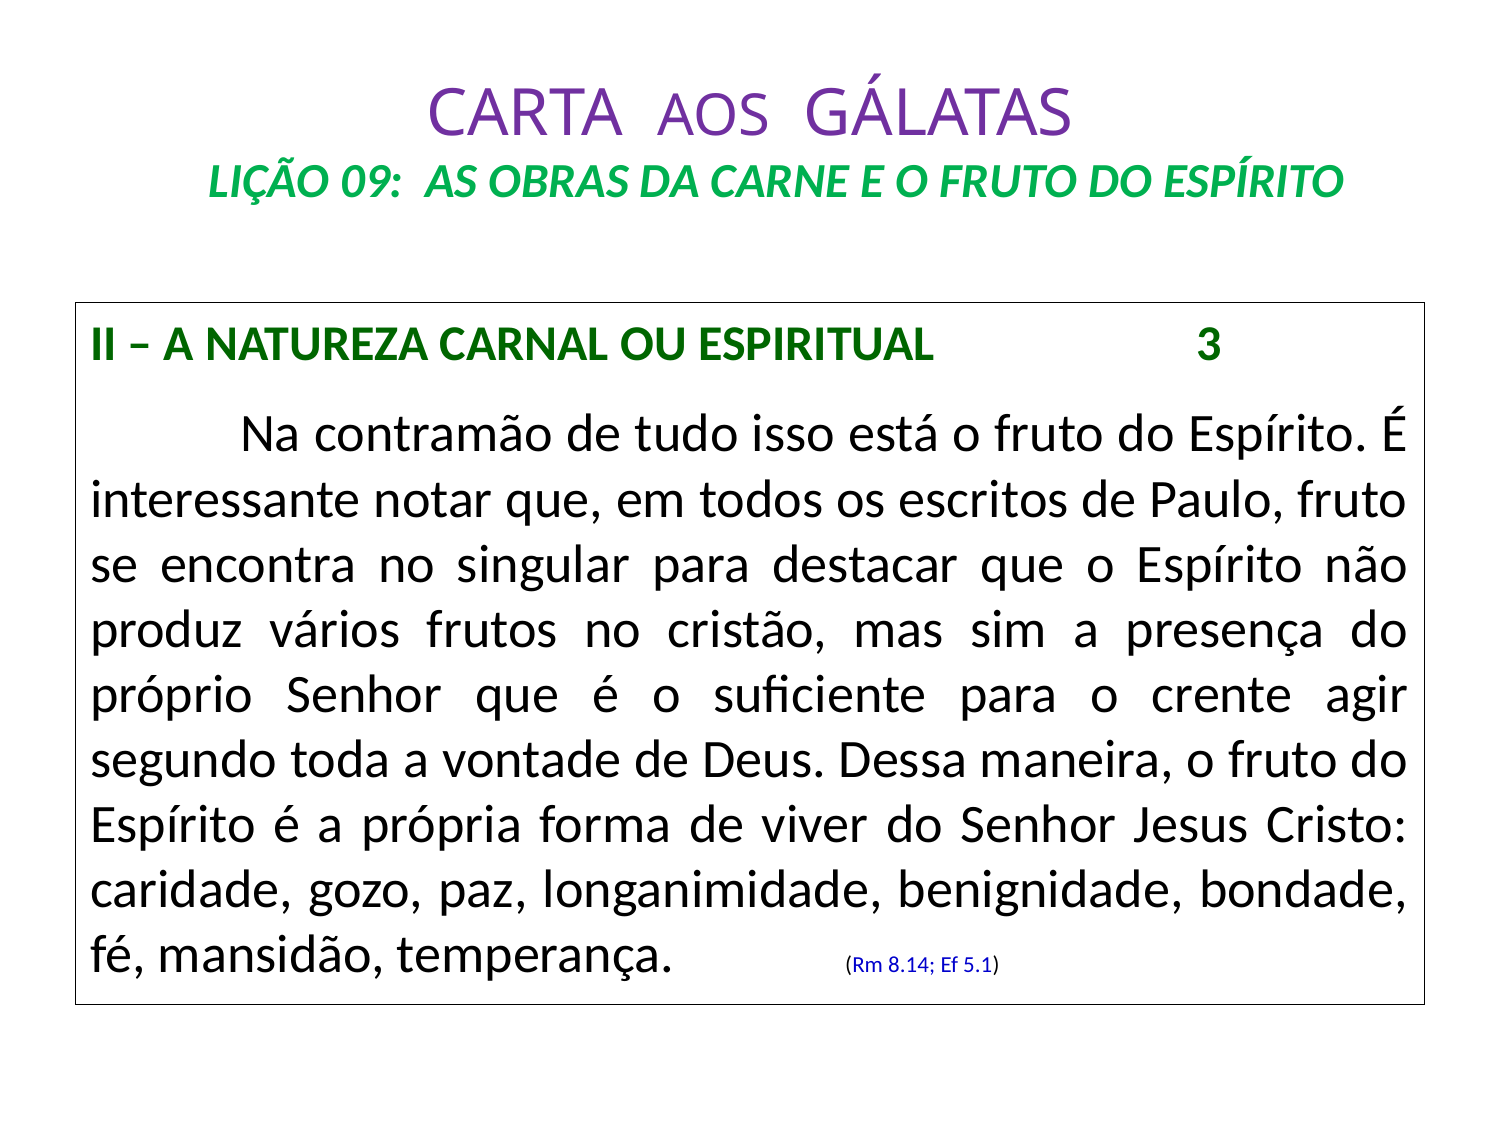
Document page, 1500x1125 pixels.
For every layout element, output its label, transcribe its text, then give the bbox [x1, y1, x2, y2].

list II – A NATUREZA CARNAL OU ESPIRITUAL 3 Na contramão de tudo isso está o fruto do Espírito. É interessante notar que, em todos os escritos de Paulo, fruto se encontra no singular para destacar que o Espírito não produz vários frutos no cristão, mas sim a presença do próprio Senhor que é o suficiente para o crente agir segundo toda a vontade de Deus. Dessa maneira, o fruto do Espírito é a própria forma de viver do Senhor Jesus Cristo: caridade, gozo, paz, longanimidade, benignidade, bondade, fé, mansidão, temperança. (Rm 8.14; Ef 5.1) [75, 302, 1425, 1005]
title CARTA AOS GÁLATAS LIÇÃO 09: AS OBRAS DA CARNE E O FRUTO DO ESPÍRITO [75, 45, 1425, 233]
